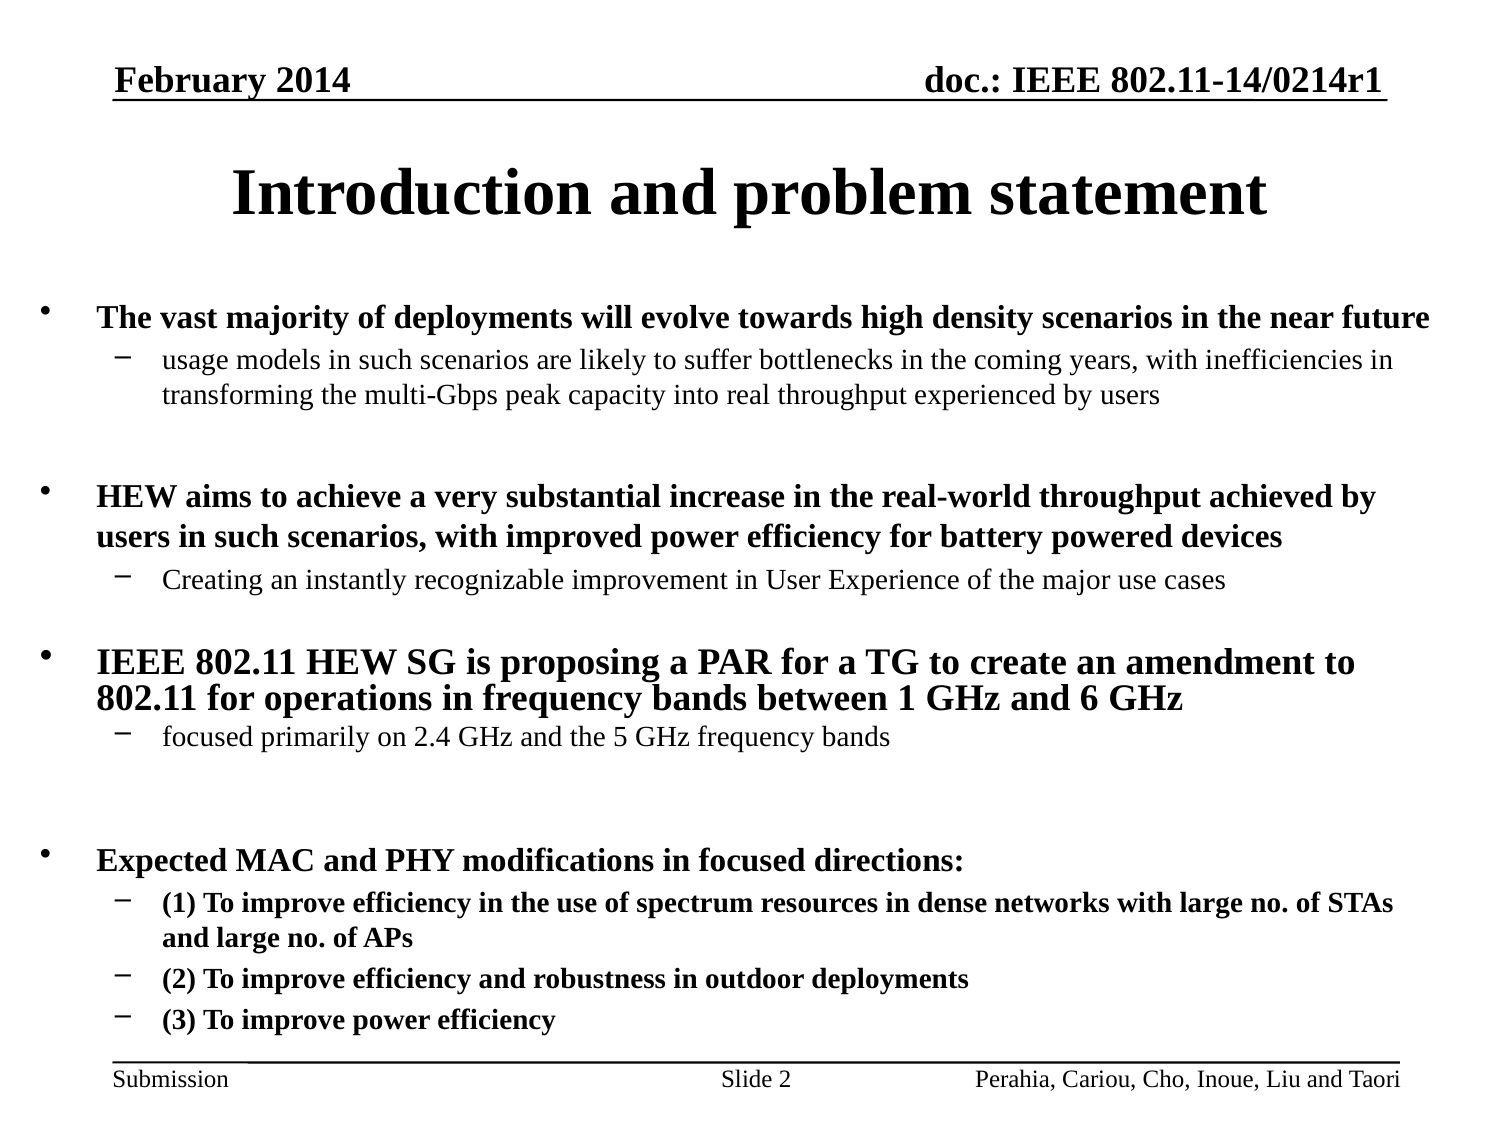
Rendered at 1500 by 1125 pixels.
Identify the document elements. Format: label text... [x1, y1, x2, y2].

title Introduction and problem statement [112, 99, 1388, 275]
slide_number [114, 54, 354, 99]
slide_number Slide 2 [712, 1062, 800, 1093]
list The vast majority of deployments will evolve towards high density scenarios in the near future usage models in such scenarios are likely to suffer bottlenecks in the coming years, with inefficiencies in transforming the multi-Gbps peak capacity into real throughput experienced by users HEW aims to achieve a very substantial increase in the real-world throughput achieved by users in such scenarios, with improved power efficiency for battery powered devices Creating an instantly recognizable improvement in User Experience of the major use cases IEEE 802.11 HEW SG is proposing a PAR for a TG to create an amendment to 802.11 for operations in frequency bands between 1 GHz and 6 GHz focused primarily on 2.4 GHz and the 5 GHz frequency bands Expected MAC and PHY modifications in focused directions: (1) To improve efficiency in the use of spectrum resources in dense networks with large no. of STAs and large no. of APs (2) To improve efficiency and robustness in outdoor deployments (3) To improve power efficiency [24, 287, 1463, 1000]
footer Perahia, Cariou, Cho, Inoue, Liu and Taori [963, 1062, 1402, 1093]
